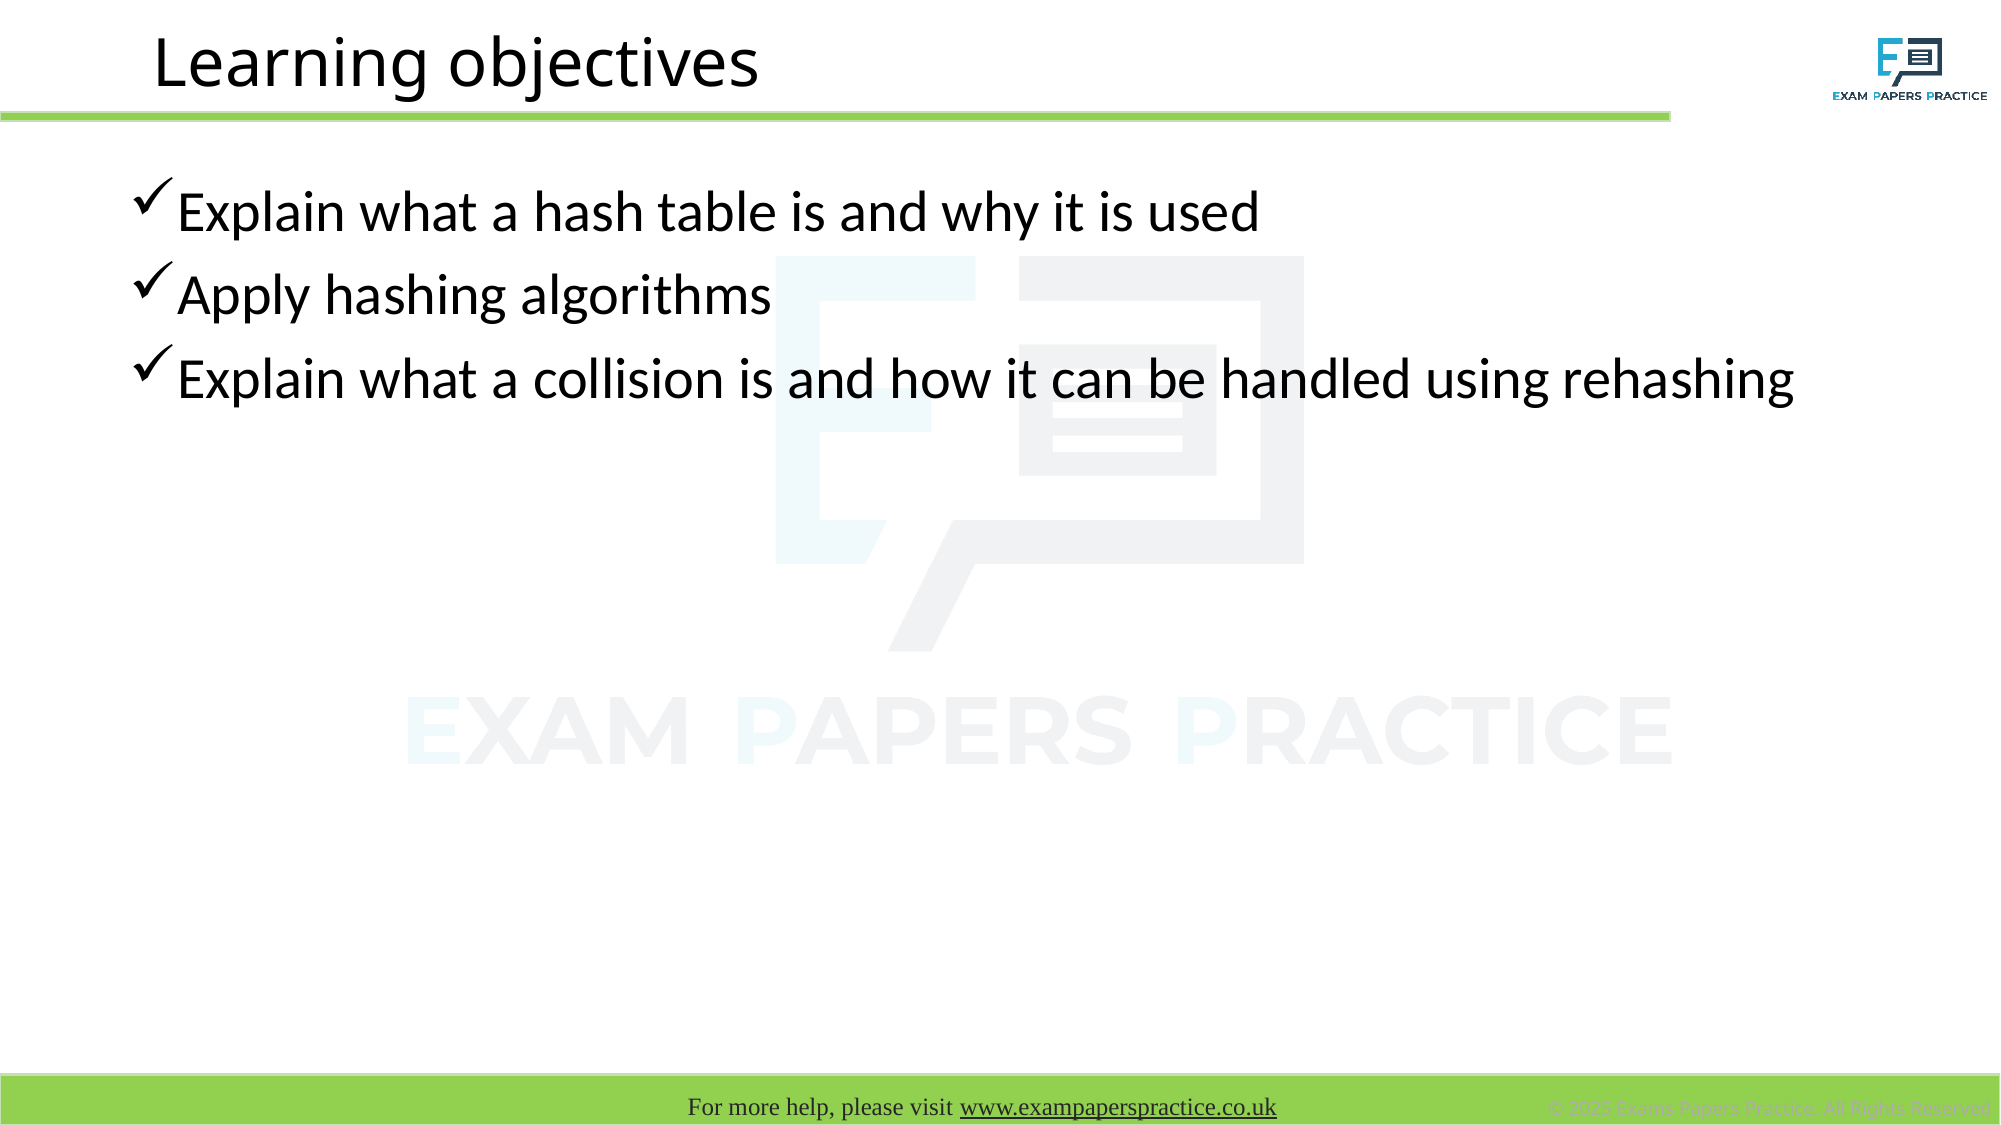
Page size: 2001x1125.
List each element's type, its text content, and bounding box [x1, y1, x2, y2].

title Learning objectives [137, 59, 1863, 70]
list Explain what a hash table is and why it is used Apply hashing algorithms Explain what a collision is and how it can be handled using rehashing [113, 173, 1839, 887]
